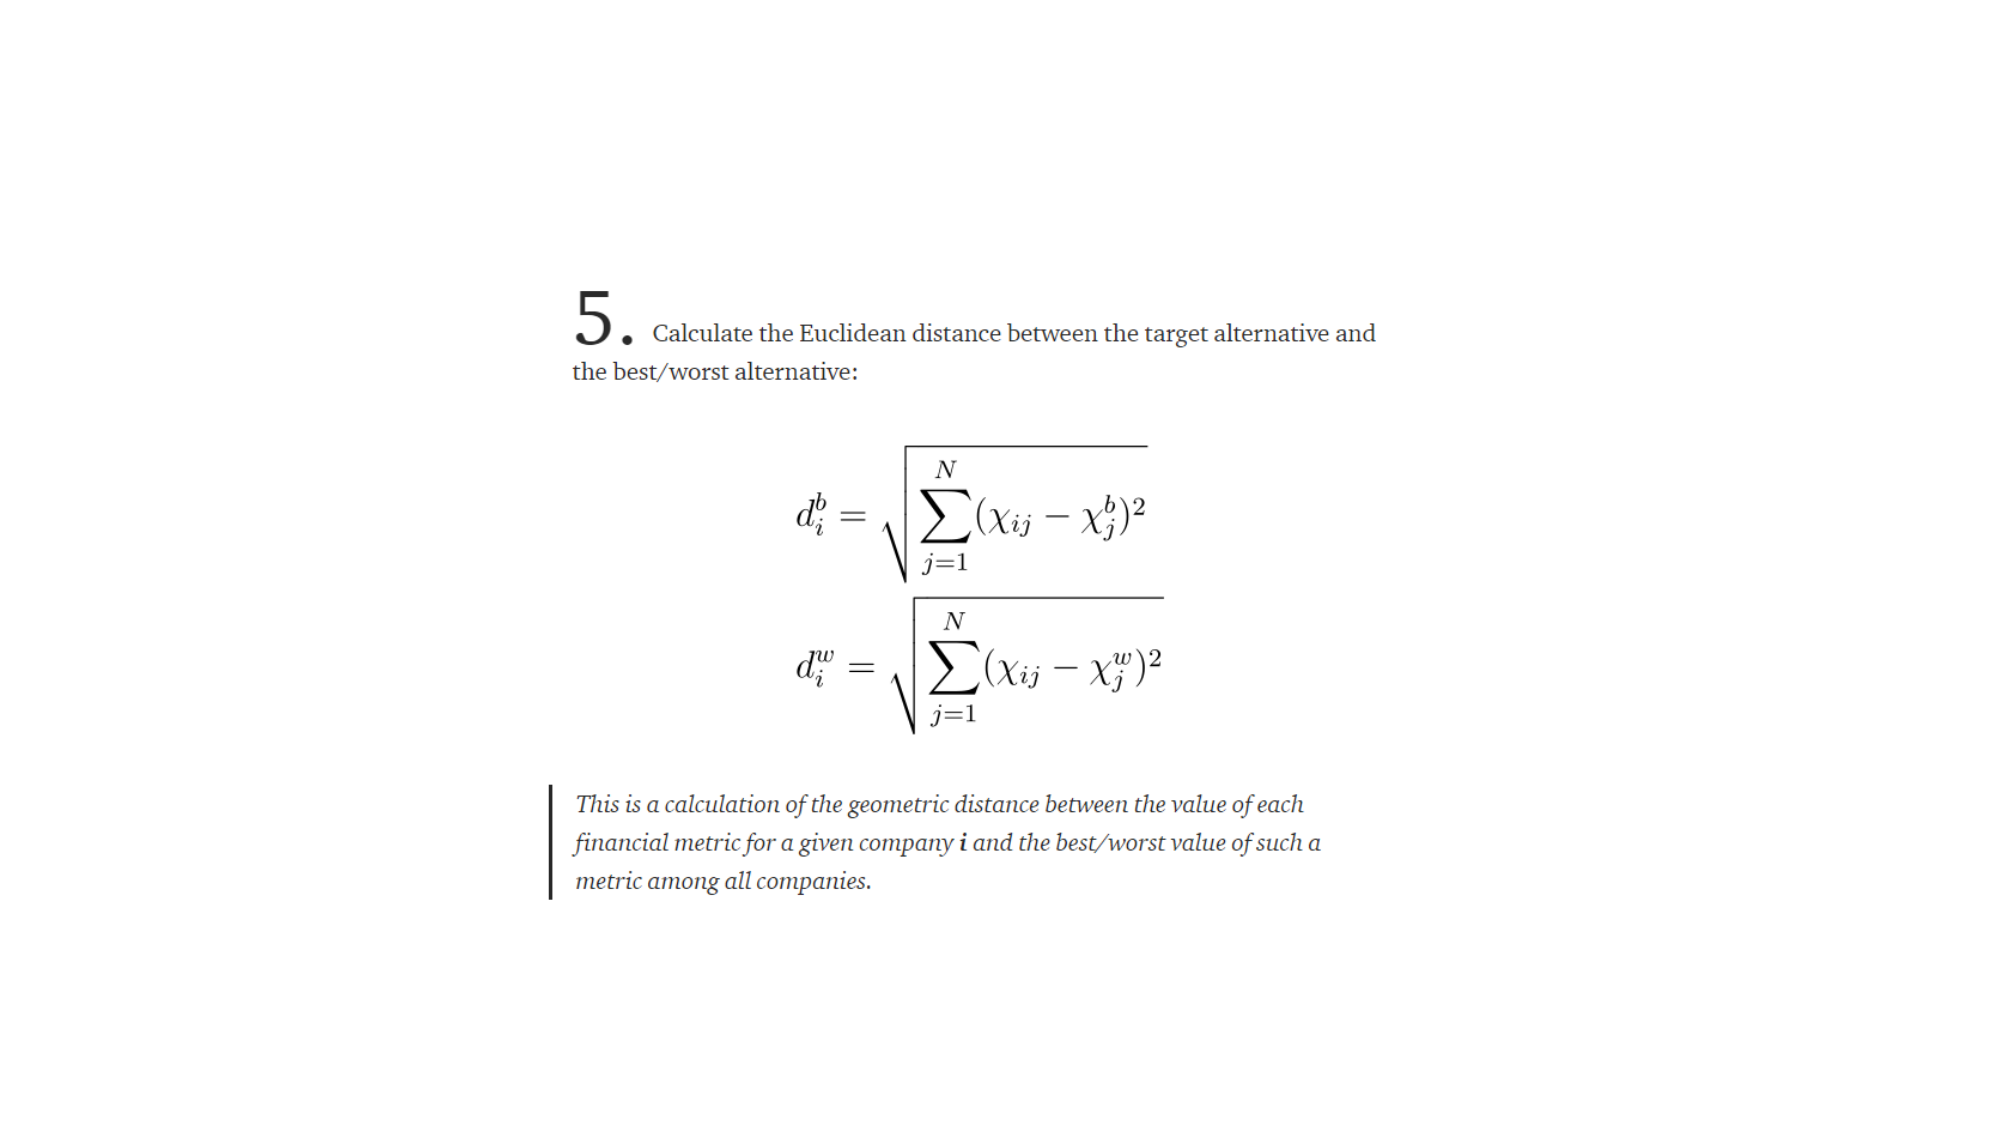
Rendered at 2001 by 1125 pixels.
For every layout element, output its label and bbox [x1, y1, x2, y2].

list [507, 272, 1467, 925]
